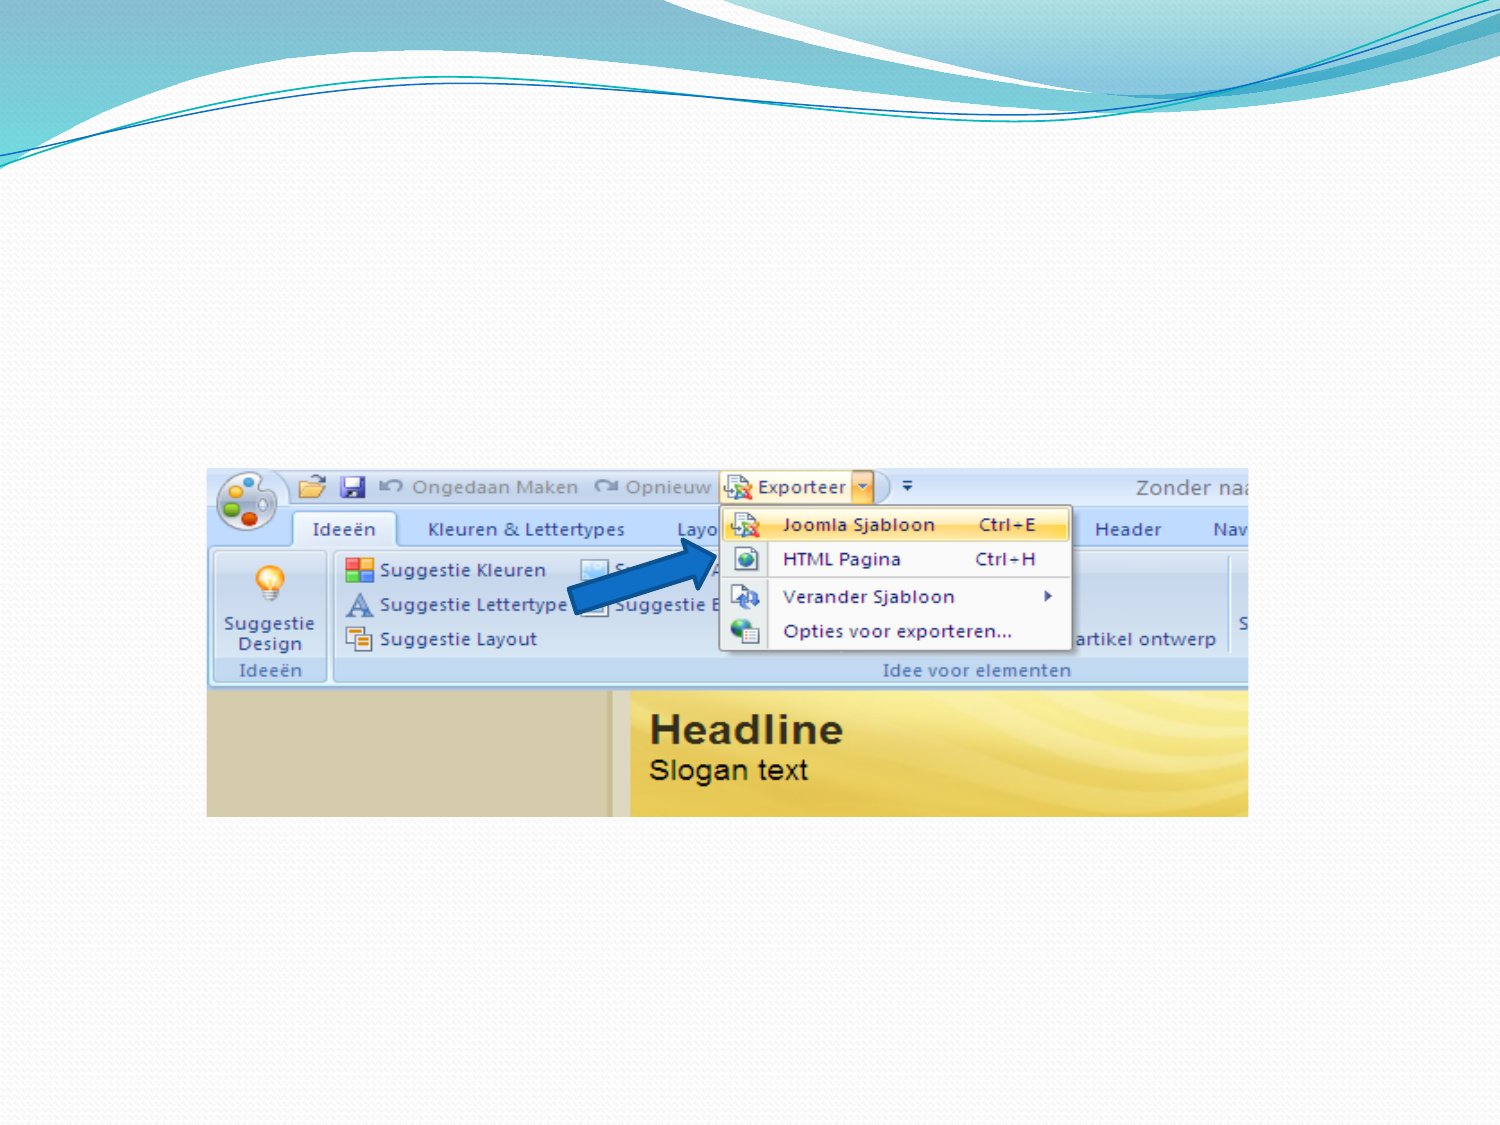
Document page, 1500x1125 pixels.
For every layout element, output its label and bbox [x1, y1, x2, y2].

picture [206, 467, 1249, 817]
